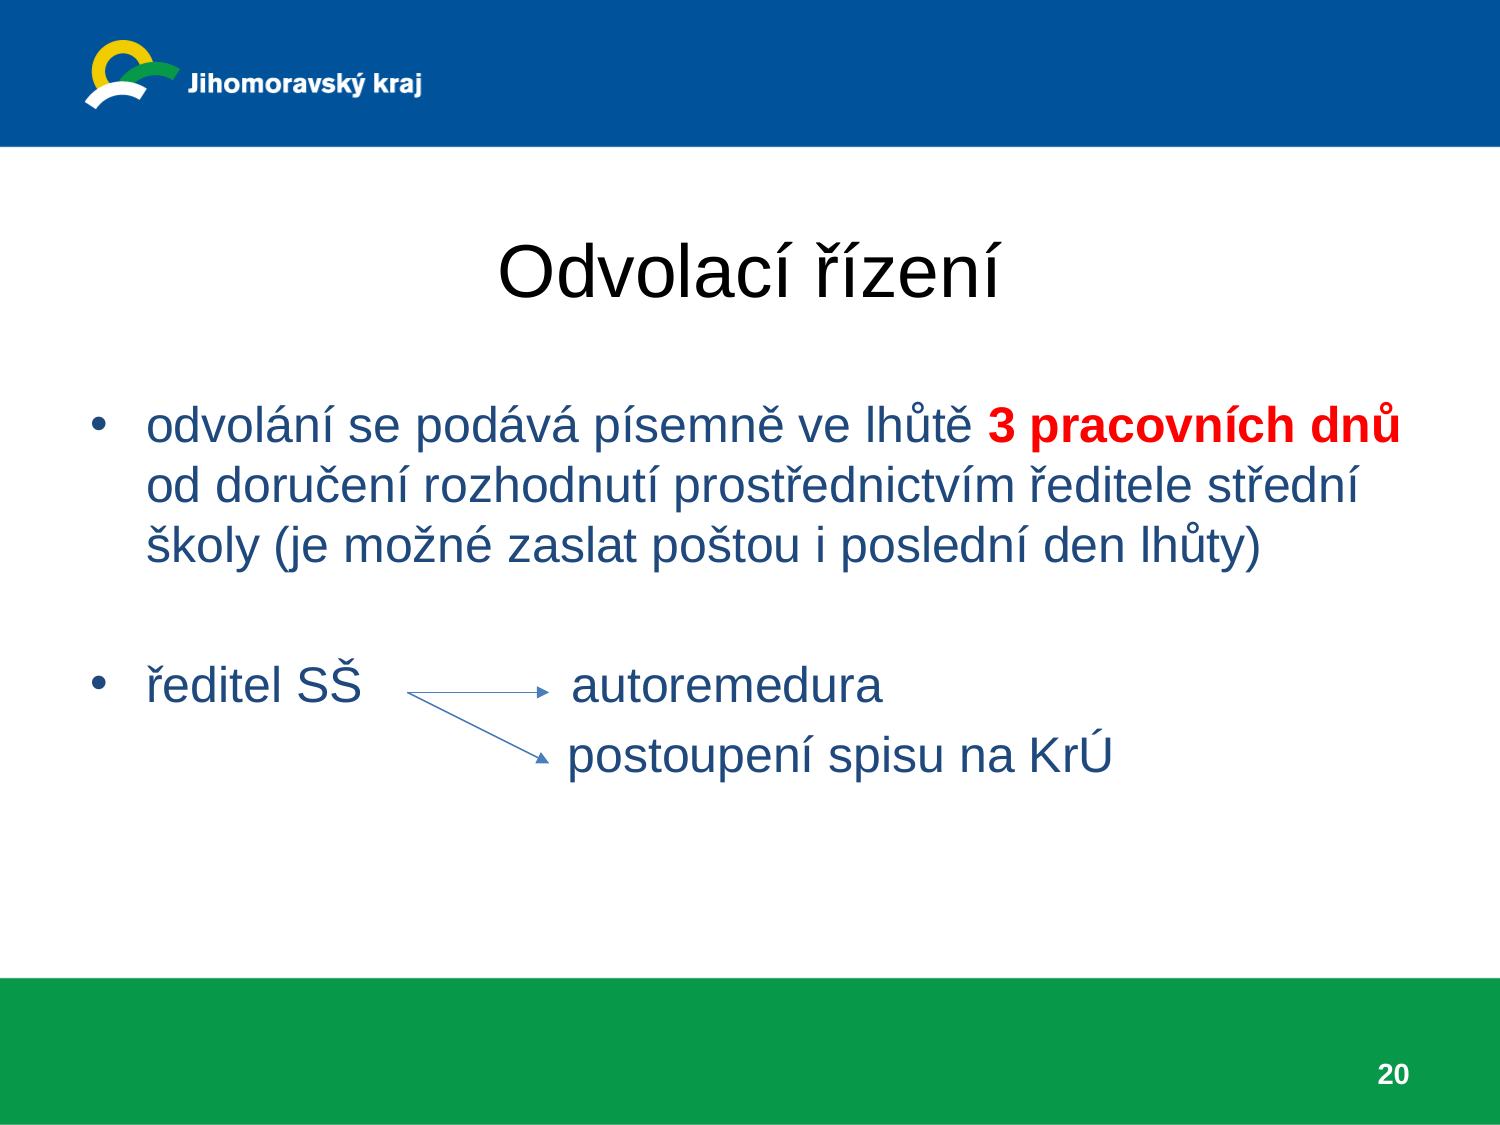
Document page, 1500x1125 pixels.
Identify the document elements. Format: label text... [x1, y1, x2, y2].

slide_number 20 [1074, 1042, 1425, 1103]
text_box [407, 692, 550, 764]
title Odvolací řízení [74, 173, 1426, 362]
list odvolání se podává písemně ve lhůtě 3 pracovních dnů od doručení rozhodnutí prostřednictvím ředitele střední školy (je možné zaslat poštou i poslední den lhůty) ředitel SŠ autoremedura postoupení spisu na KrÚ [74, 385, 1426, 953]
picture [0, 0, 1500, 1125]
